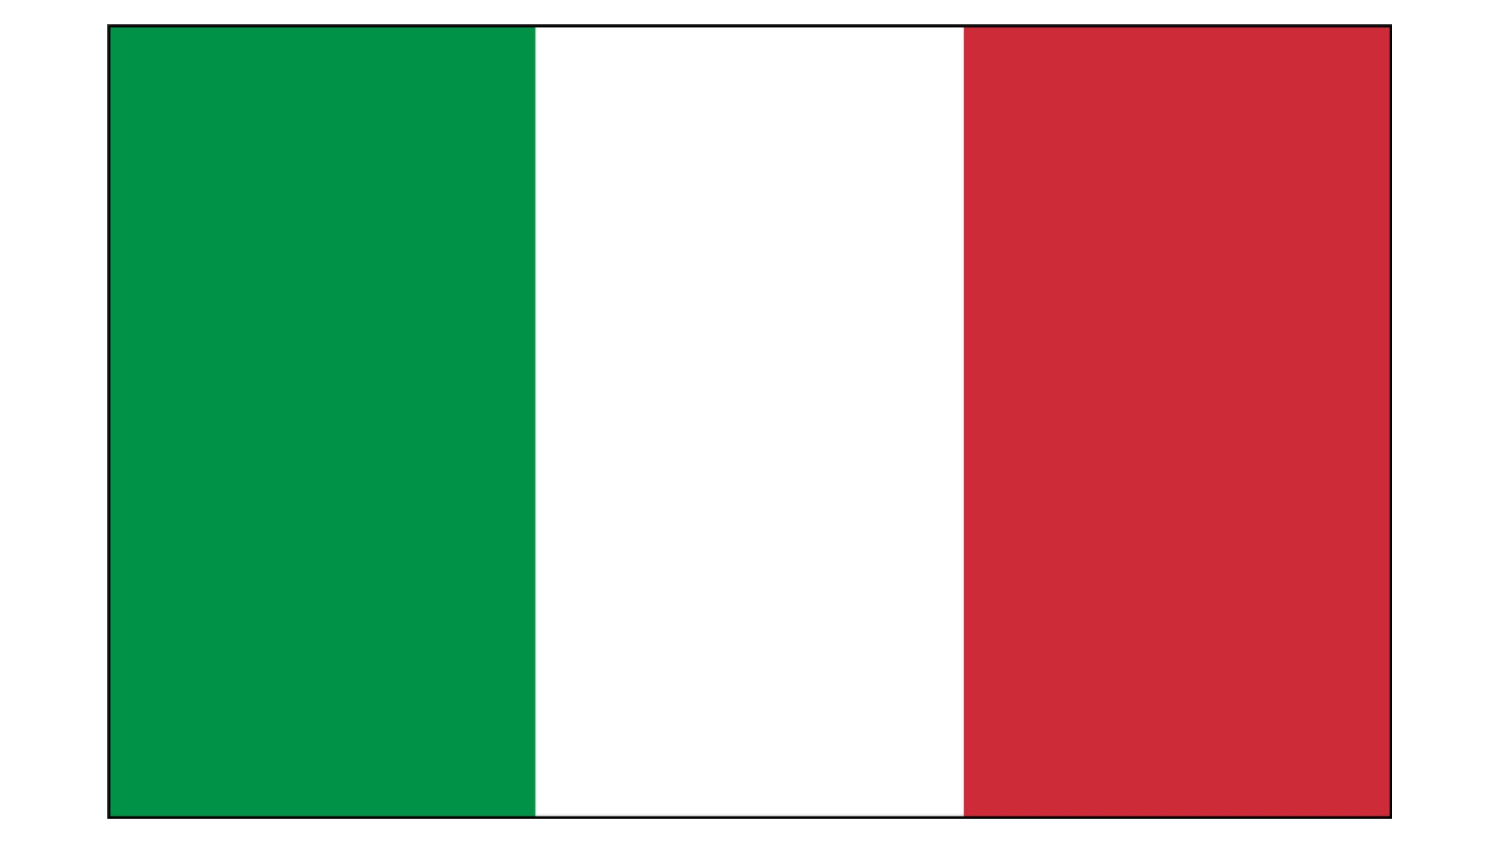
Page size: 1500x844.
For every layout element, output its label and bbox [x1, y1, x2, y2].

picture [107, 24, 1393, 819]
